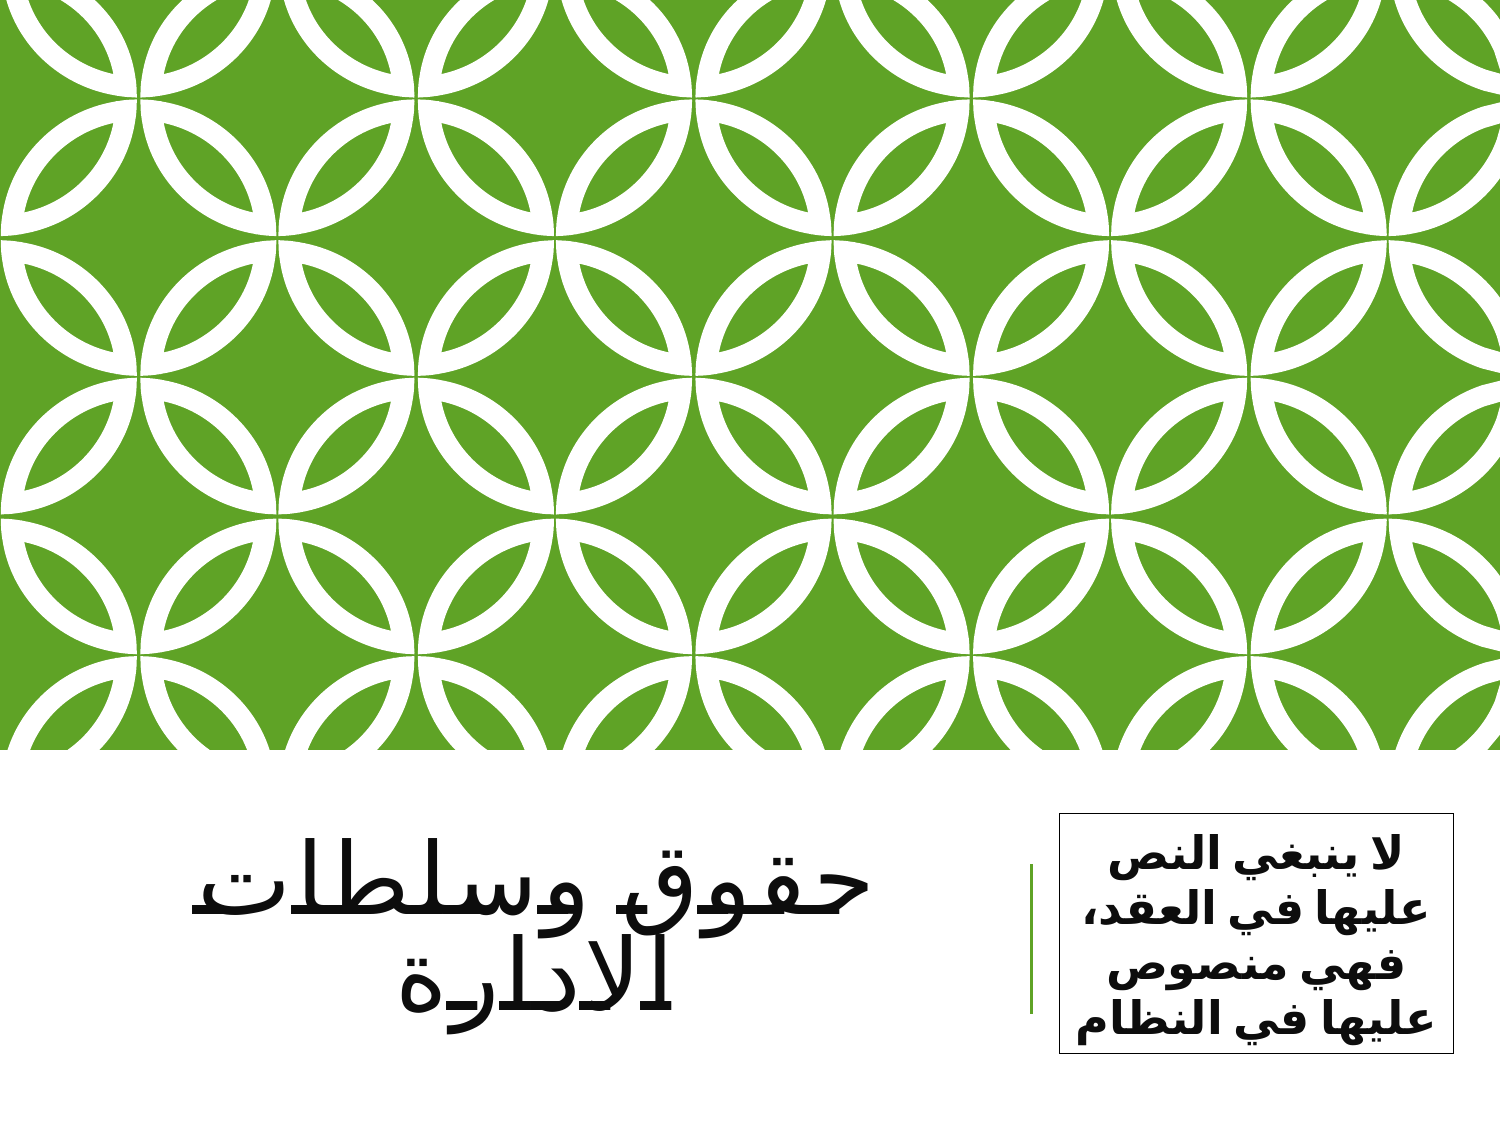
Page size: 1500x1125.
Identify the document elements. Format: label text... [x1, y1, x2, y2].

title حقوق وسلطات الادارة [56, 813, 1013, 1054]
subtitle لا ينبغي النص عليها في العقد، فهي منصوص عليها في النظام [1059, 813, 1454, 1054]
